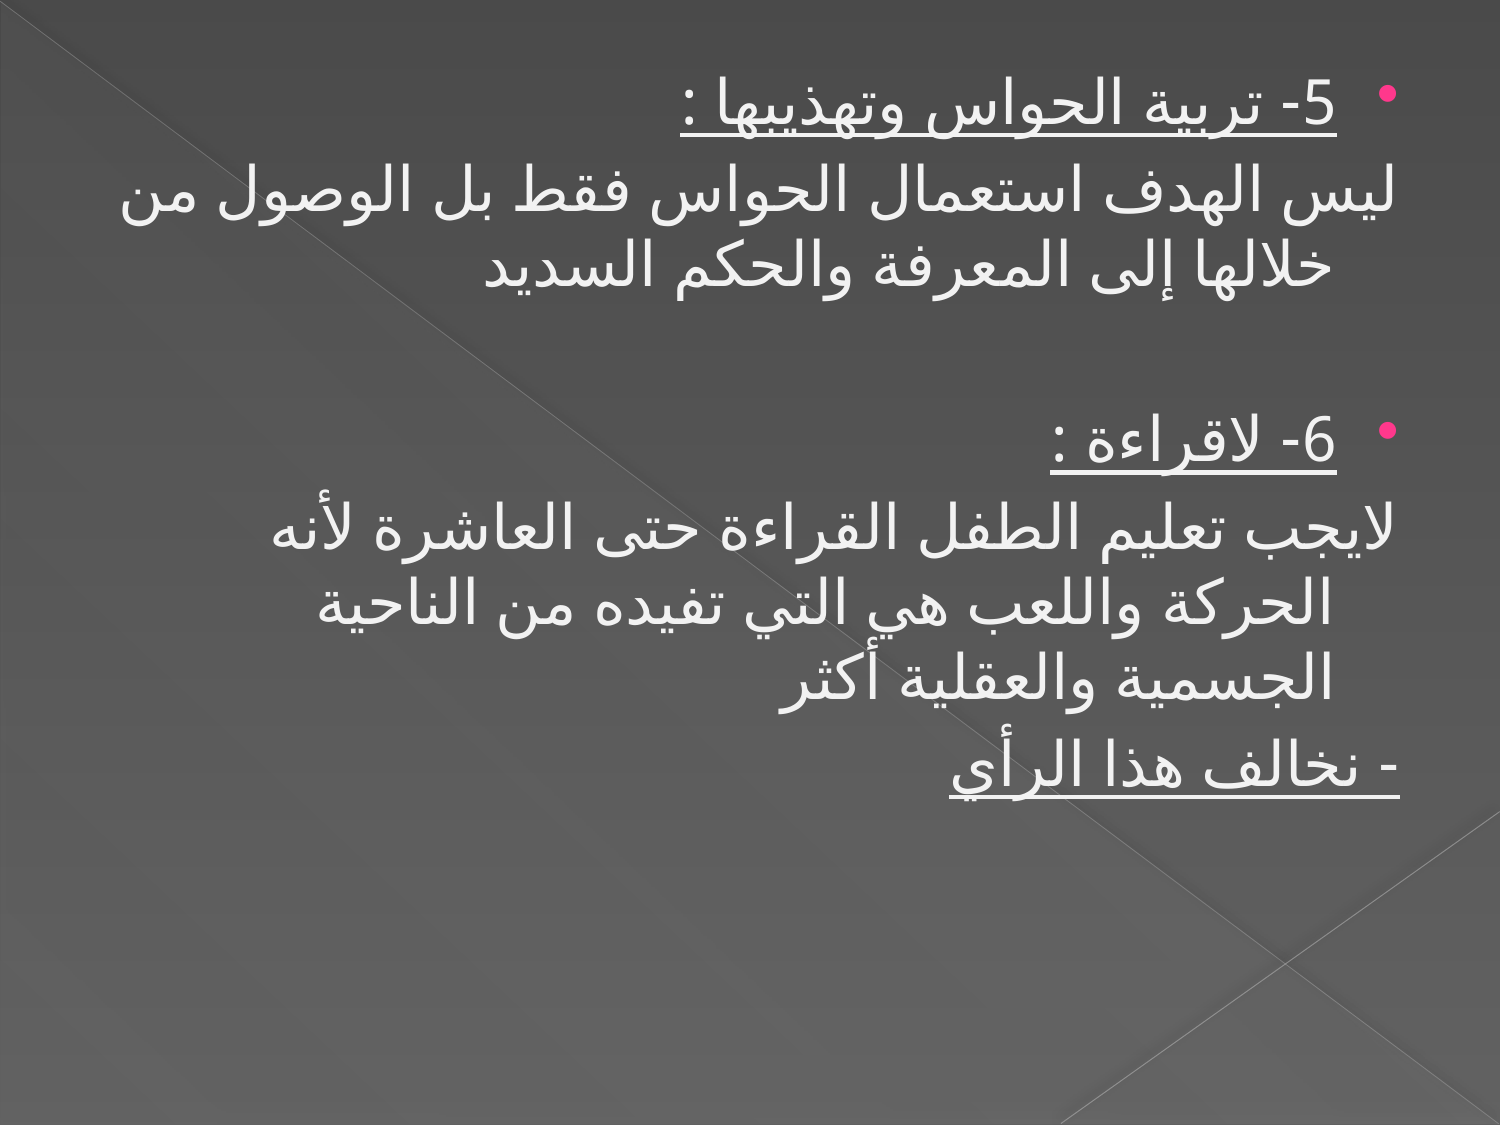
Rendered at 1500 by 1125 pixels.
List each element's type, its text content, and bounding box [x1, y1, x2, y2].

list 5- تربية الحواس وتهذيبها : ليس الهدف استعمال الحواس فقط بل الوصول من خلالها إلى المعرفة والحكم السديد 6- لاقراءة : لايجب تعليم الطفل القراءة حتى العاشرة لأنه الحركة واللعب هي التي تفيده من الناحية الجسمية والعقلية أكثر - نخالف هذا الرأي [75, 54, 1425, 1059]
